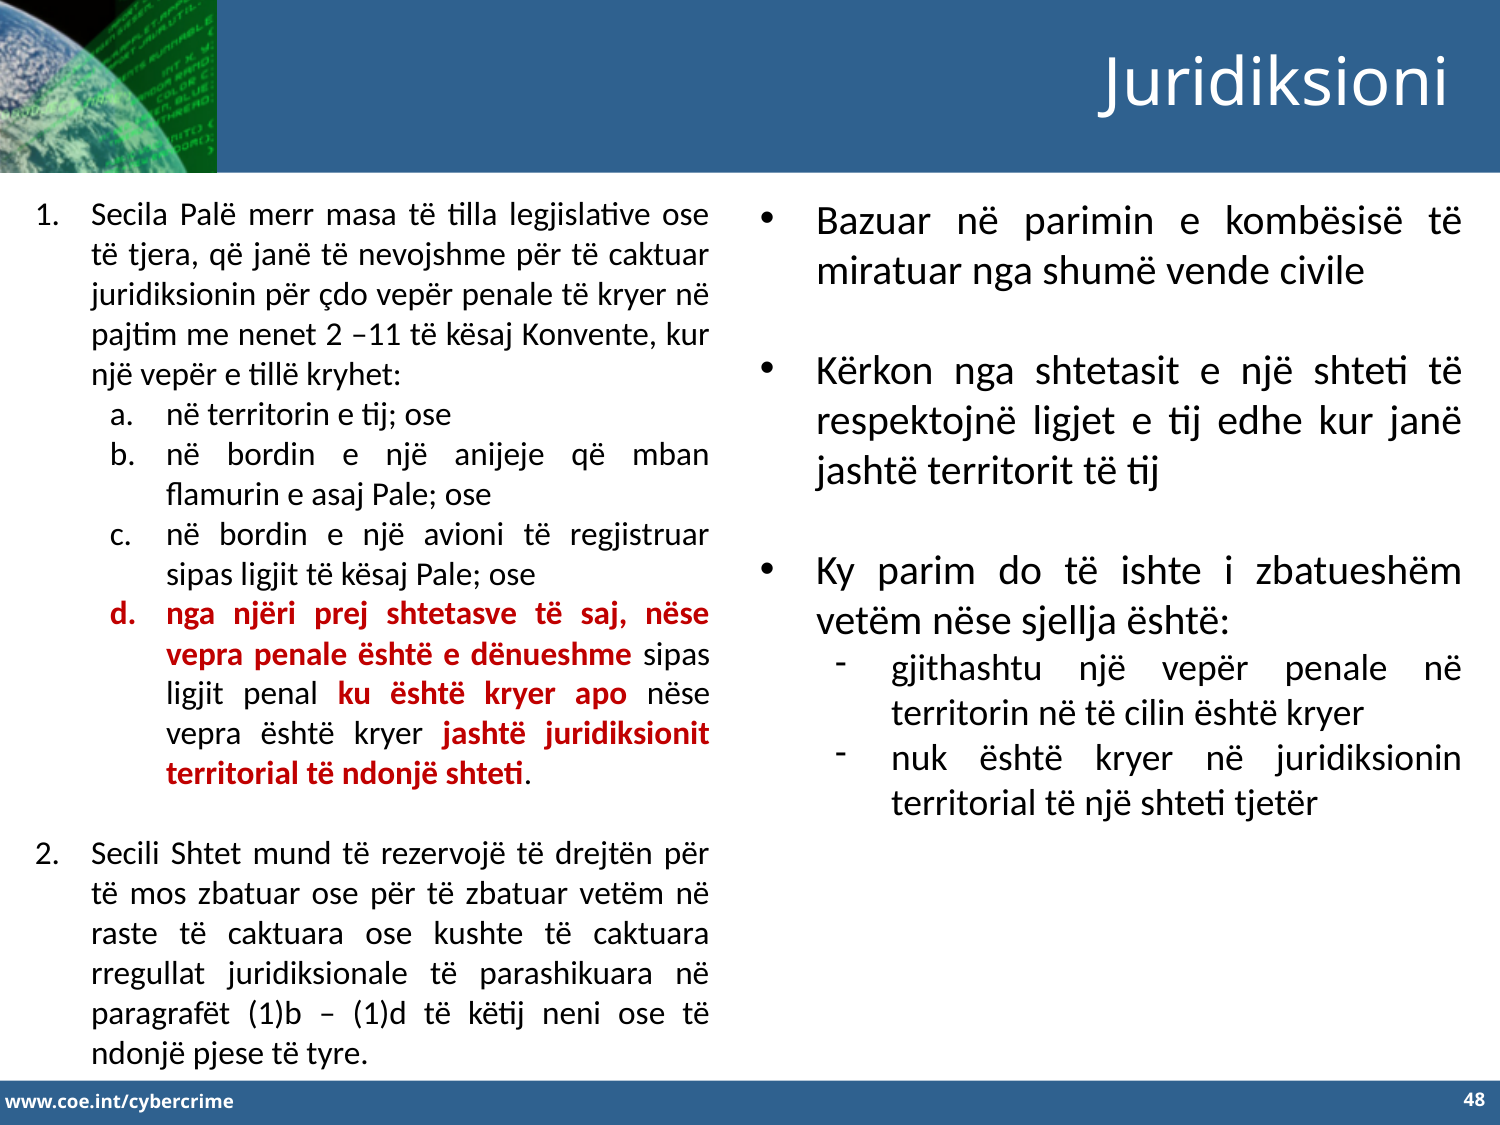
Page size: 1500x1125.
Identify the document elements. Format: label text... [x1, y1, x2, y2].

text_box Bazuar në parimin e kombësisë të miratuar nga shumë vende civile Kërkon nga shtetasit e një shteti të respektojnë ligjet e tij edhe kur janë jashtë territorit të tij Ky parim do të ishte i zbatueshëm vetëm nëse sjellja është: gjithashtu një vepër penale në territorin në të cilin është kryer nuk është kryer në juridiksionin territorial të një shteti tjetër [745, 185, 1478, 831]
text_box Secila Palë merr masa të tilla legjislative ose të tjera, që janë të nevojshme për të caktuar juridiksionin për çdo vepër penale të kryer në pajtim me nenet 2 –11 të kësaj Konvente, kur një vepër e tillë kryhet: në territorin e tij; ose në bordin e një anijeje që mban flamurin e asaj Pale; ose në bordin e një avioni të regjistruar sipas ligjit të kësaj Pale; ose nga njëri prej shtetasve të saj, nëse vepra penale është e dënueshme sipas ligjit penal ku është kryer apo nëse vepra është kryer jashtë juridiksionit territorial të ndonjë shteti. Secili Shtet mund të rezervojë të drejtën për të mos zbatuar ose për të zbatuar vetëm në raste të caktuara ose kushte të caktuara rregullat juridiksionale të parashikuara në paragrafët (1)b – (1)d të këtij neni ose të ndonjë pjese të tyre. [19, 185, 726, 1079]
picture [0, 0, 217, 173]
text_box Juridiksioni [230, 31, 1483, 126]
